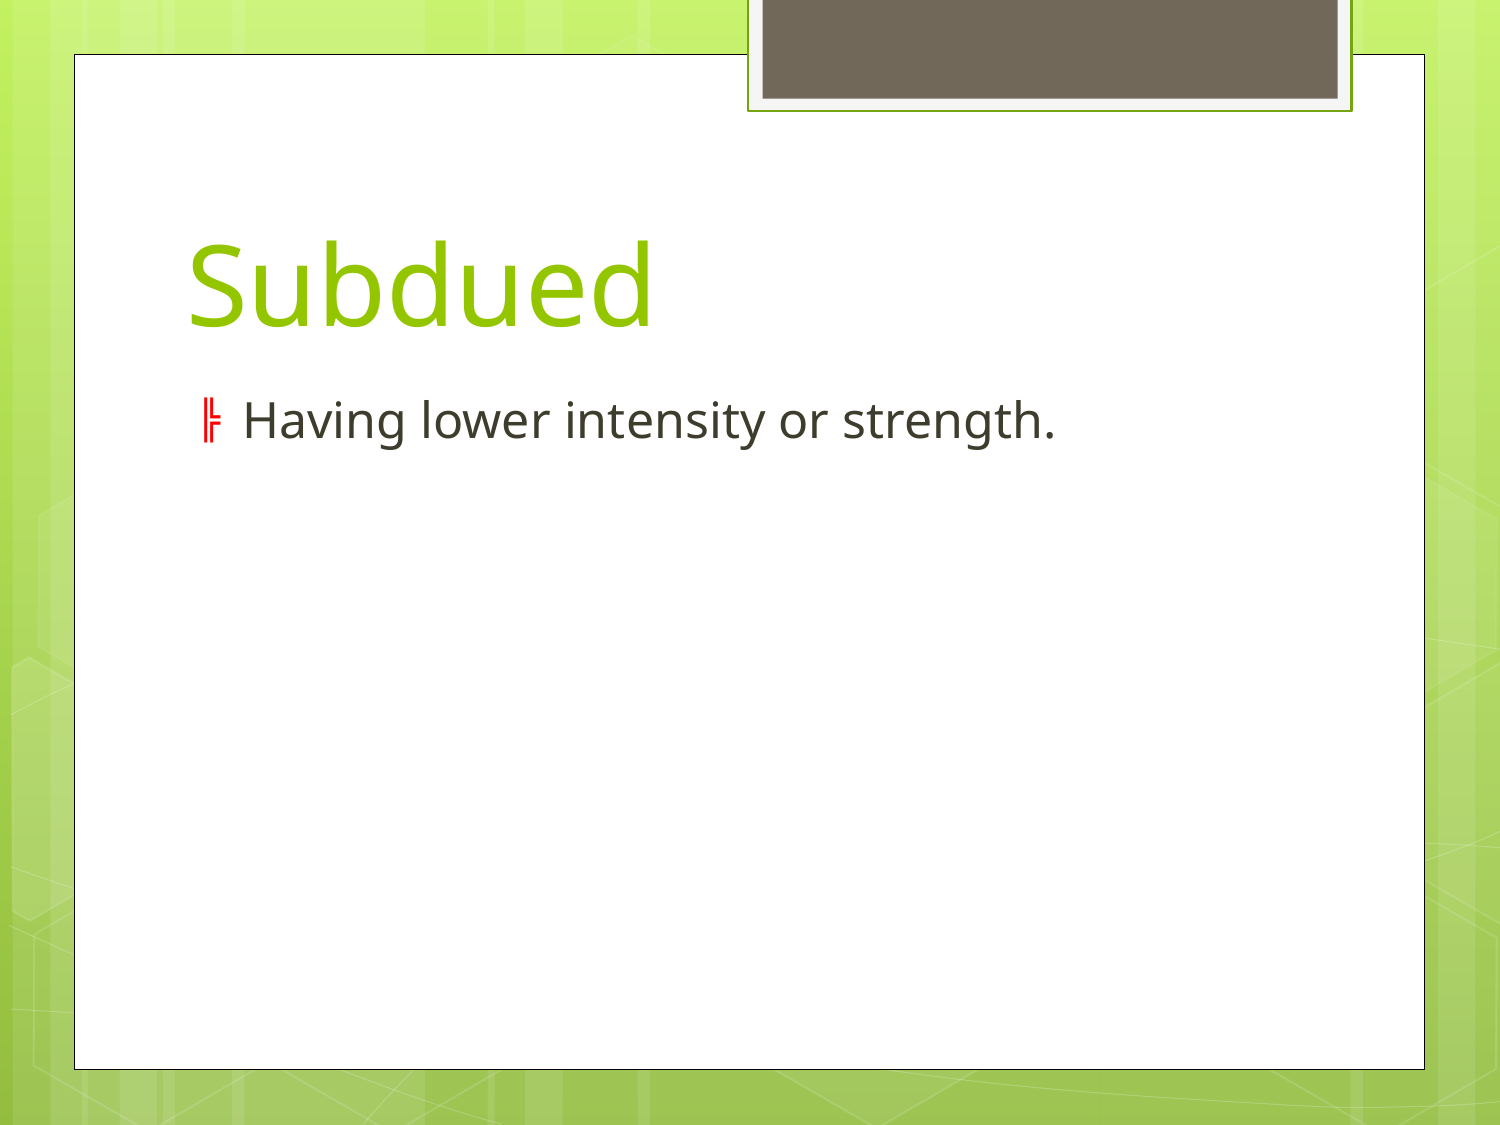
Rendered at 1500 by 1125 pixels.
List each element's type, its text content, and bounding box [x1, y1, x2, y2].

title Subdued [171, 168, 1324, 357]
list Having lower intensity or strength. [171, 381, 1283, 957]
